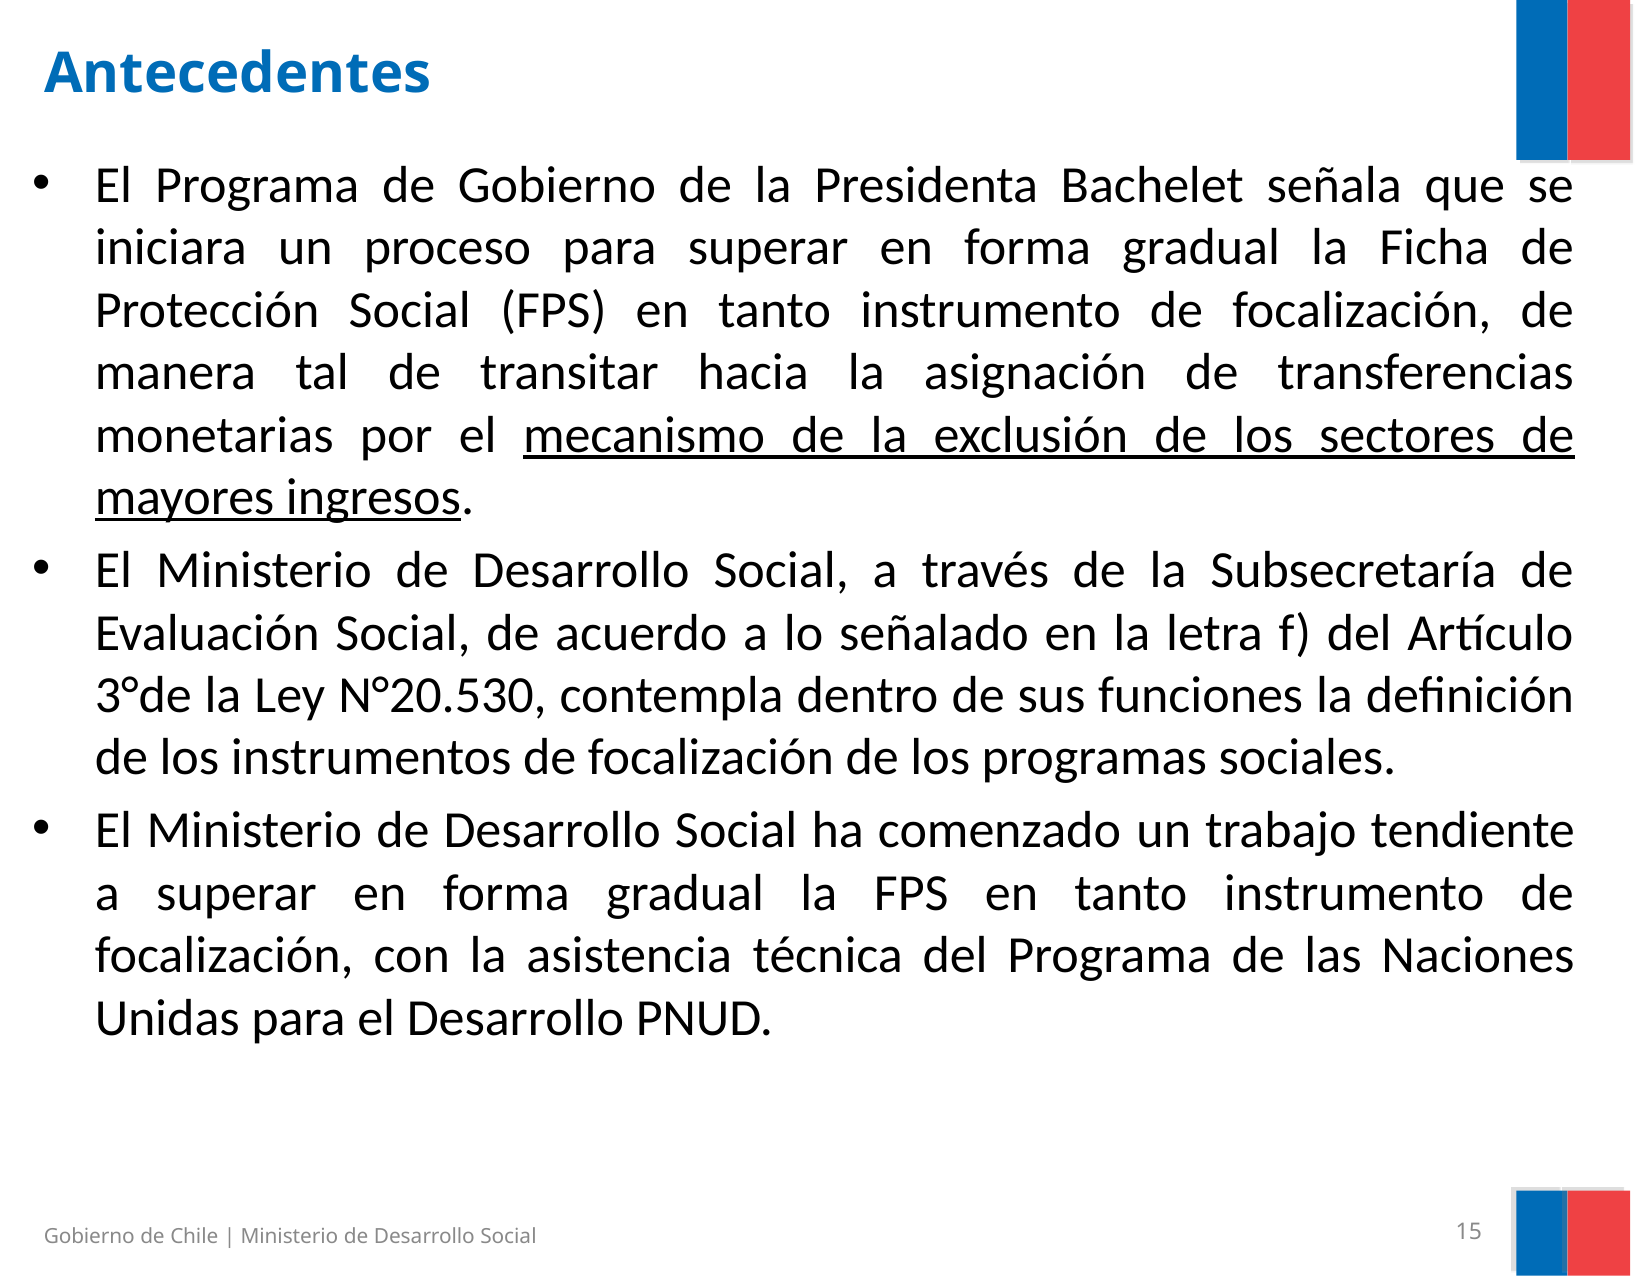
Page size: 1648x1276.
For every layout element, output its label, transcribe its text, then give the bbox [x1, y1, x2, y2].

title Antecedentes [27, 28, 1500, 141]
slide_number 15 [1114, 1214, 1499, 1251]
list El Programa de Gobierno de la Presidenta Bachelet señala que se iniciara un proceso para superar en forma gradual la Ficha de Protección Social (FPS) en tanto instrumento de focalización, de manera tal de transitar hacia la asignación de transferencias monetarias por el mecanismo de la exclusión de los sectores de mayores ingresos. El Ministerio de Desarrollo Social, a través de la Subsecretaría de Evaluación Social, de acuerdo a lo señalado en la letra f) del Artículo 3°de la Ley N°20.530, contempla dentro de sus funciones la definición de los instrumentos de focalización de los programas sociales. El Ministerio de Desarrollo Social ha comenzado un trabajo tendiente a superar en forma gradual la FPS en tanto instrumento de focalización, con la asistencia técnica del Programa de las Naciones Unidas para el Desarrollo PNUD. [15, 141, 1592, 984]
footer Gobierno de Chile | Ministerio de Desarrollo Social [27, 1214, 824, 1261]
